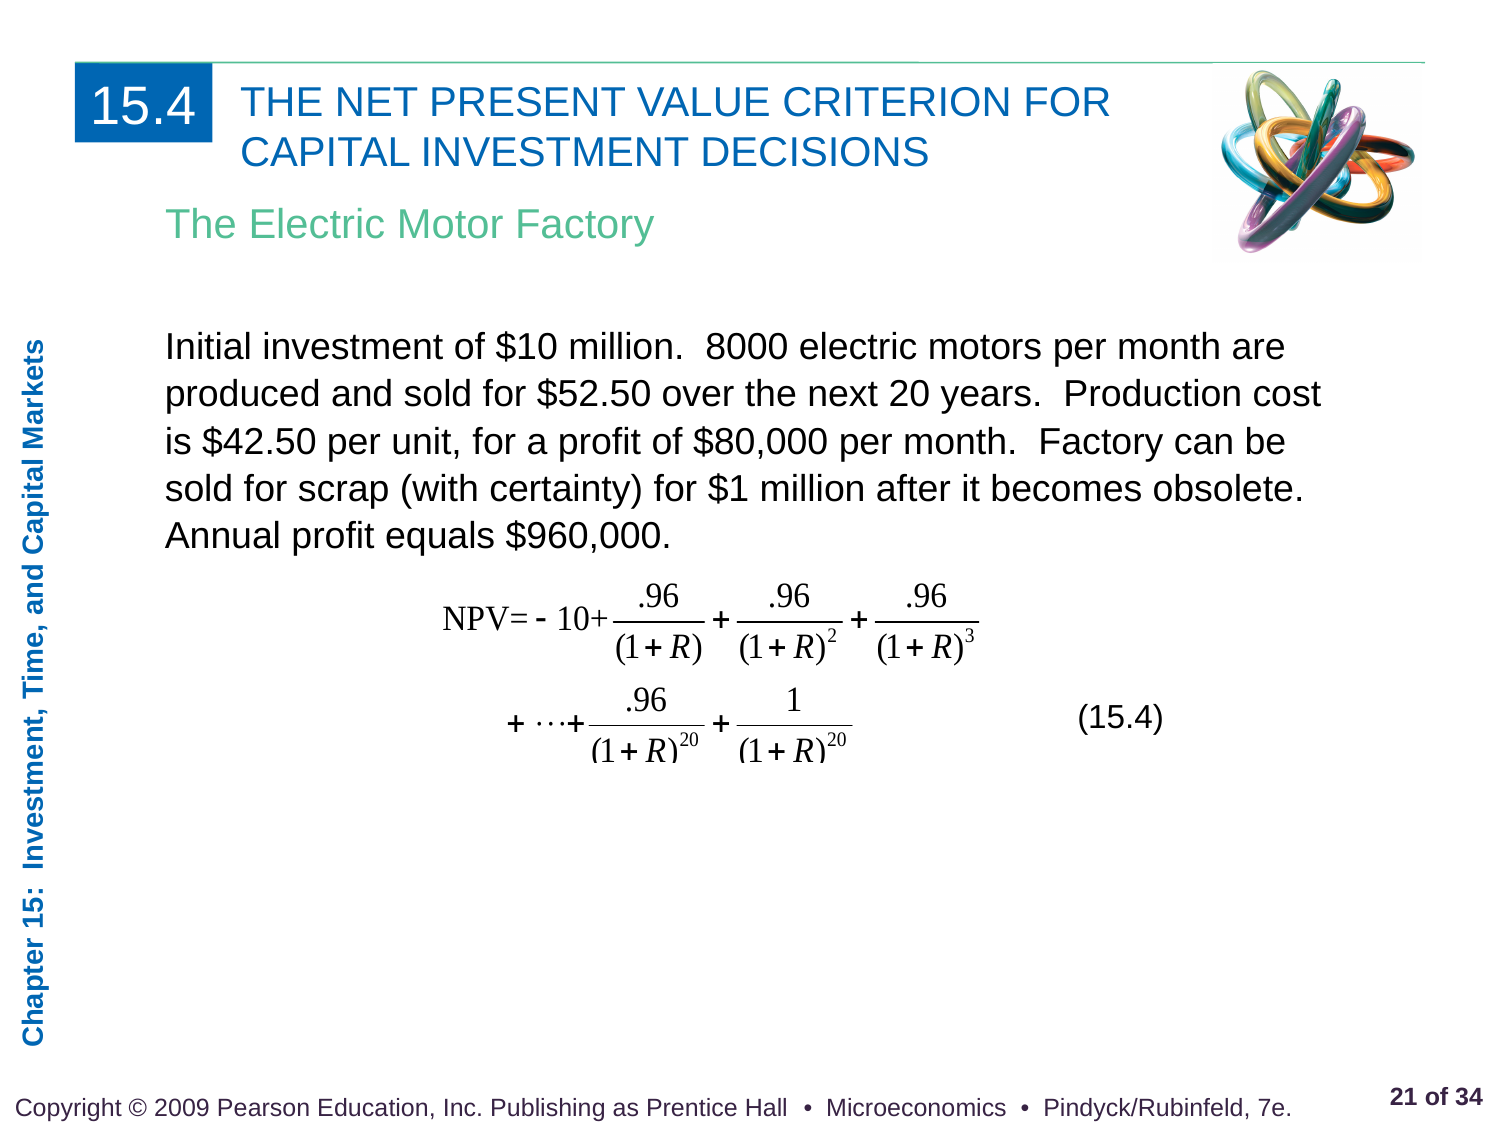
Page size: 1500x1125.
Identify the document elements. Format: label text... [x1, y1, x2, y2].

title THE NET PRESENT VALUE CRITERION FOR CAPITAL INVESTMENT DECISIONS [225, 143, 1212, 163]
text_box Initial investment of $10 million. 8000 electric motors per month are produced and sold for $52.50 over the next 20 years. Production cost is $42.50 per unit, for a profit of $80,000 per month. Factory can be sold for scrap (with certainty) for $1 million after it becomes obsolete. Annual profit equals $960,000. [149, 312, 1350, 564]
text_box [74, 62, 1425, 143]
list The Electric Motor Factory [150, 198, 1188, 258]
picture [1212, 63, 1422, 263]
text_box (15.4) [1062, 687, 1188, 748]
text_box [437, 574, 980, 763]
